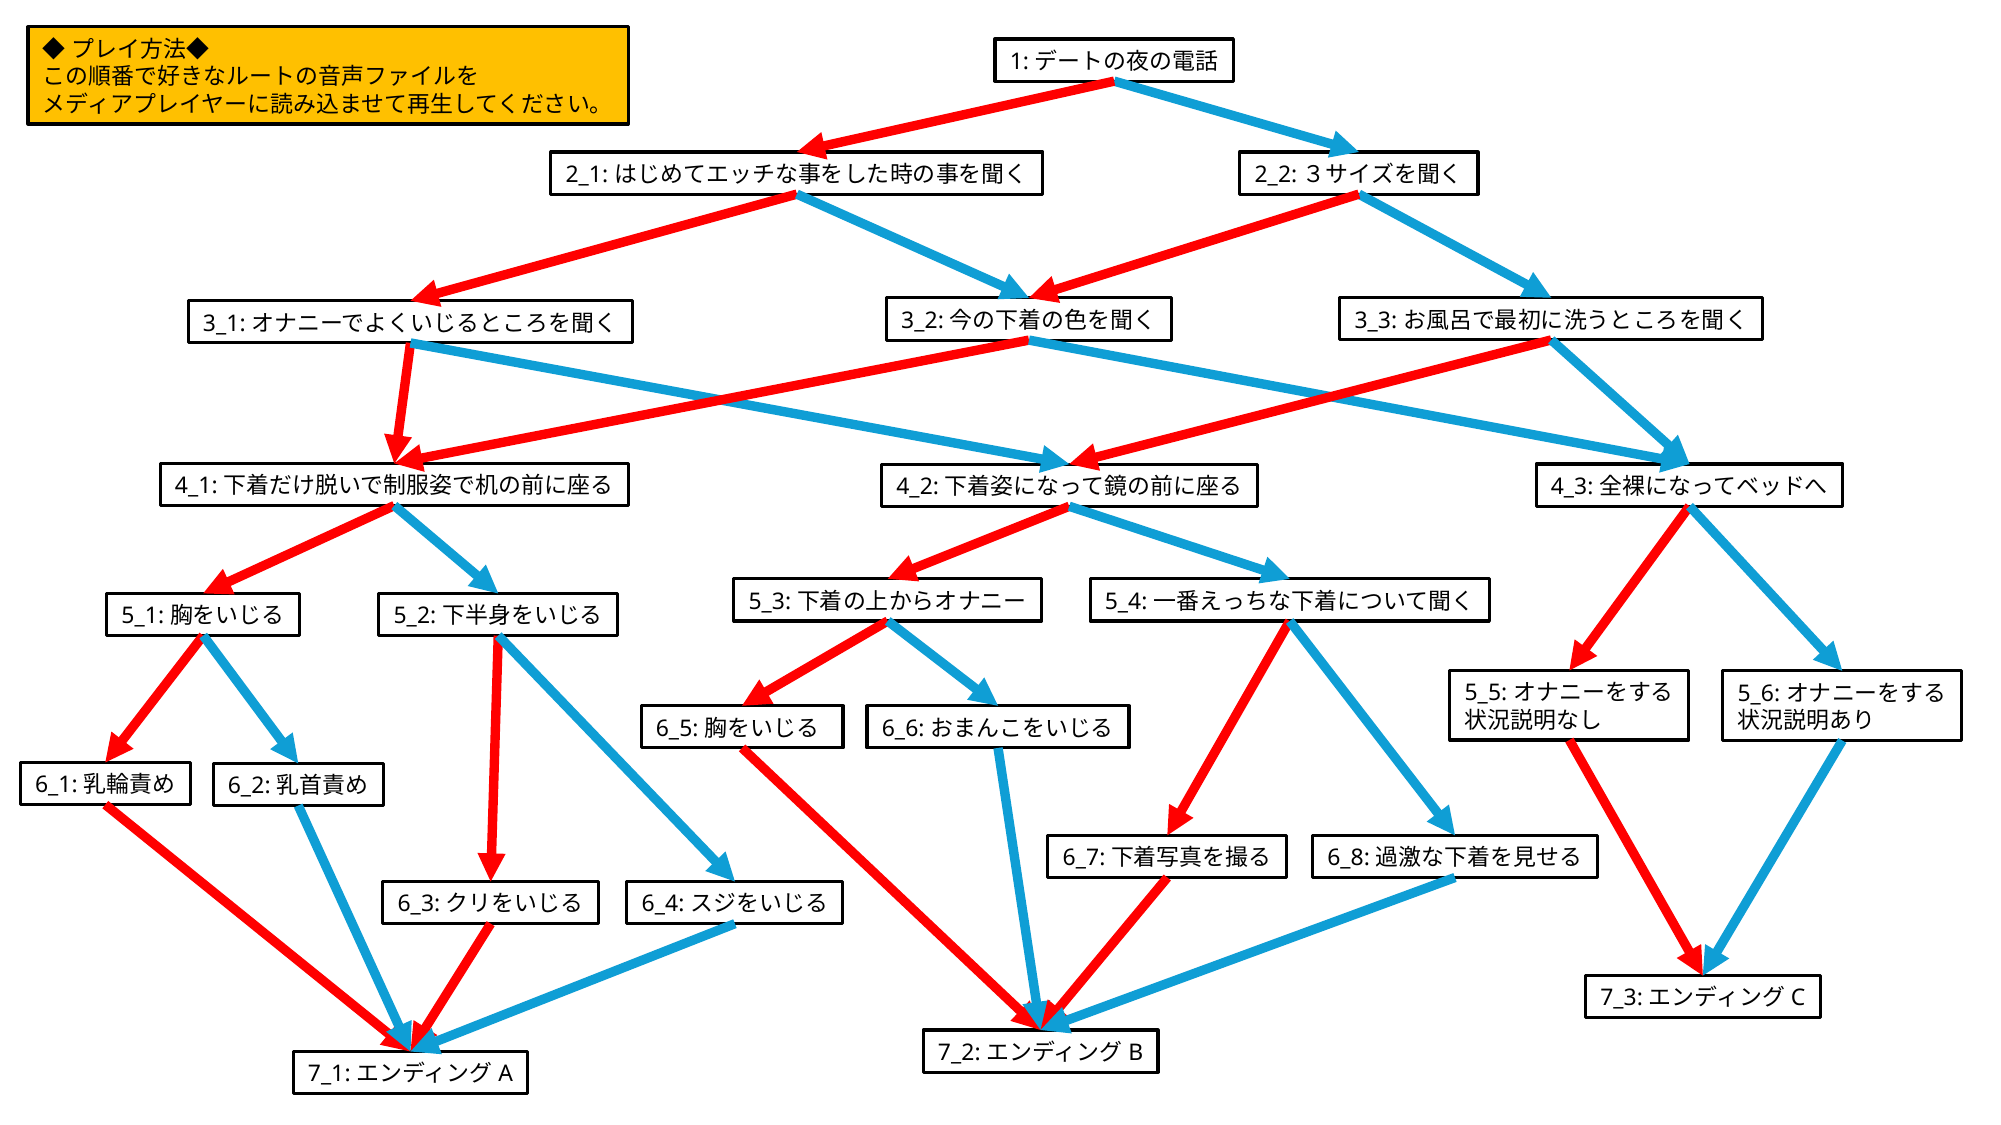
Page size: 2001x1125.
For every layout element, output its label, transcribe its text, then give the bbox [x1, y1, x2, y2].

text_box 6_4:スジをいじる [626, 881, 741, 924]
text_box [393, 505, 499, 594]
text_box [1028, 340, 1068, 465]
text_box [796, 81, 1115, 153]
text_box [1550, 340, 1690, 465]
text_box 6_7:下着写真を撮る [1047, 835, 1287, 877]
text_box 4_1:下着だけ脱いで制服姿で机の前に座る [160, 463, 629, 506]
text_box 2_1:はじめてエッチな事をした時の事を聞く [550, 151, 1043, 194]
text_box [1068, 340, 1550, 465]
text_box 5_1:胸をいじる [106, 593, 300, 636]
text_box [1040, 877, 1456, 1031]
text_box 2_2:３サイズを聞く [1239, 151, 1478, 194]
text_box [1688, 506, 1843, 672]
text_box 3_1:オナニーでよくいじるところを聞く [188, 300, 633, 343]
text_box 5_6:オナニーをする 状況説明あり [1722, 670, 1962, 741]
text_box 6_3:クリをいじる [412, 881, 599, 923]
text_box ◆プレイ方法◆ この順番で好きなルートの音声ファイルを メディアプレイヤーに読み込ませて再生してください。 [27, 26, 629, 124]
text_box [887, 506, 1068, 580]
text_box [1028, 194, 1360, 299]
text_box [1166, 621, 1289, 836]
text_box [393, 340, 1028, 464]
text_box 5_5:オナニーをする 状況説明なし [1456, 670, 1689, 740]
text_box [741, 621, 887, 707]
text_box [796, 194, 1028, 299]
text_box 5_3:下着の上からオナニー [733, 578, 1042, 621]
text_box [1702, 740, 1843, 976]
text_box 4_3:全裸になってベッドへ [1536, 463, 1843, 507]
text_box 7_3:エンディングC [1585, 976, 1821, 1018]
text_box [104, 804, 412, 1052]
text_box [104, 635, 202, 763]
text_box 6_5:胸をいじる [736, 705, 844, 748]
text_box 6_1:乳輪責め [20, 762, 191, 805]
text_box 6_8:過激な下着を見せる [1312, 835, 1568, 878]
text_box 6_6:おまんこをいじる [867, 705, 1130, 748]
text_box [1289, 621, 1456, 836]
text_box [490, 635, 497, 882]
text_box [1360, 194, 1552, 299]
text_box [409, 194, 798, 302]
text_box 5_4:一番えっちな下着について聞く [1090, 578, 1490, 622]
text_box 4_2:下着姿になって鏡の前に座る [881, 465, 1258, 507]
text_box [997, 748, 1042, 1031]
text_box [409, 923, 736, 1052]
text_box 3_3:お風呂で最初に洗うところを聞く [1339, 297, 1763, 340]
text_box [202, 505, 393, 594]
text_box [741, 748, 997, 1031]
text_box 1:デートの夜の電話 [994, 38, 1234, 81]
text_box 7_1:エンディングA [293, 1052, 528, 1094]
text_box 3_2:今の下着の色を聞く [886, 299, 1172, 340]
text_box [297, 805, 411, 1052]
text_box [1068, 506, 1291, 580]
text_box 5_2:下半身をいじる [378, 593, 618, 636]
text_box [202, 635, 299, 764]
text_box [887, 621, 999, 707]
text_box 6_2:乳首責め [213, 763, 384, 804]
text_box 7_2:エンディングB [923, 1031, 1159, 1073]
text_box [497, 635, 736, 882]
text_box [1115, 81, 1360, 153]
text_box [1568, 506, 1688, 671]
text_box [1568, 740, 1702, 976]
